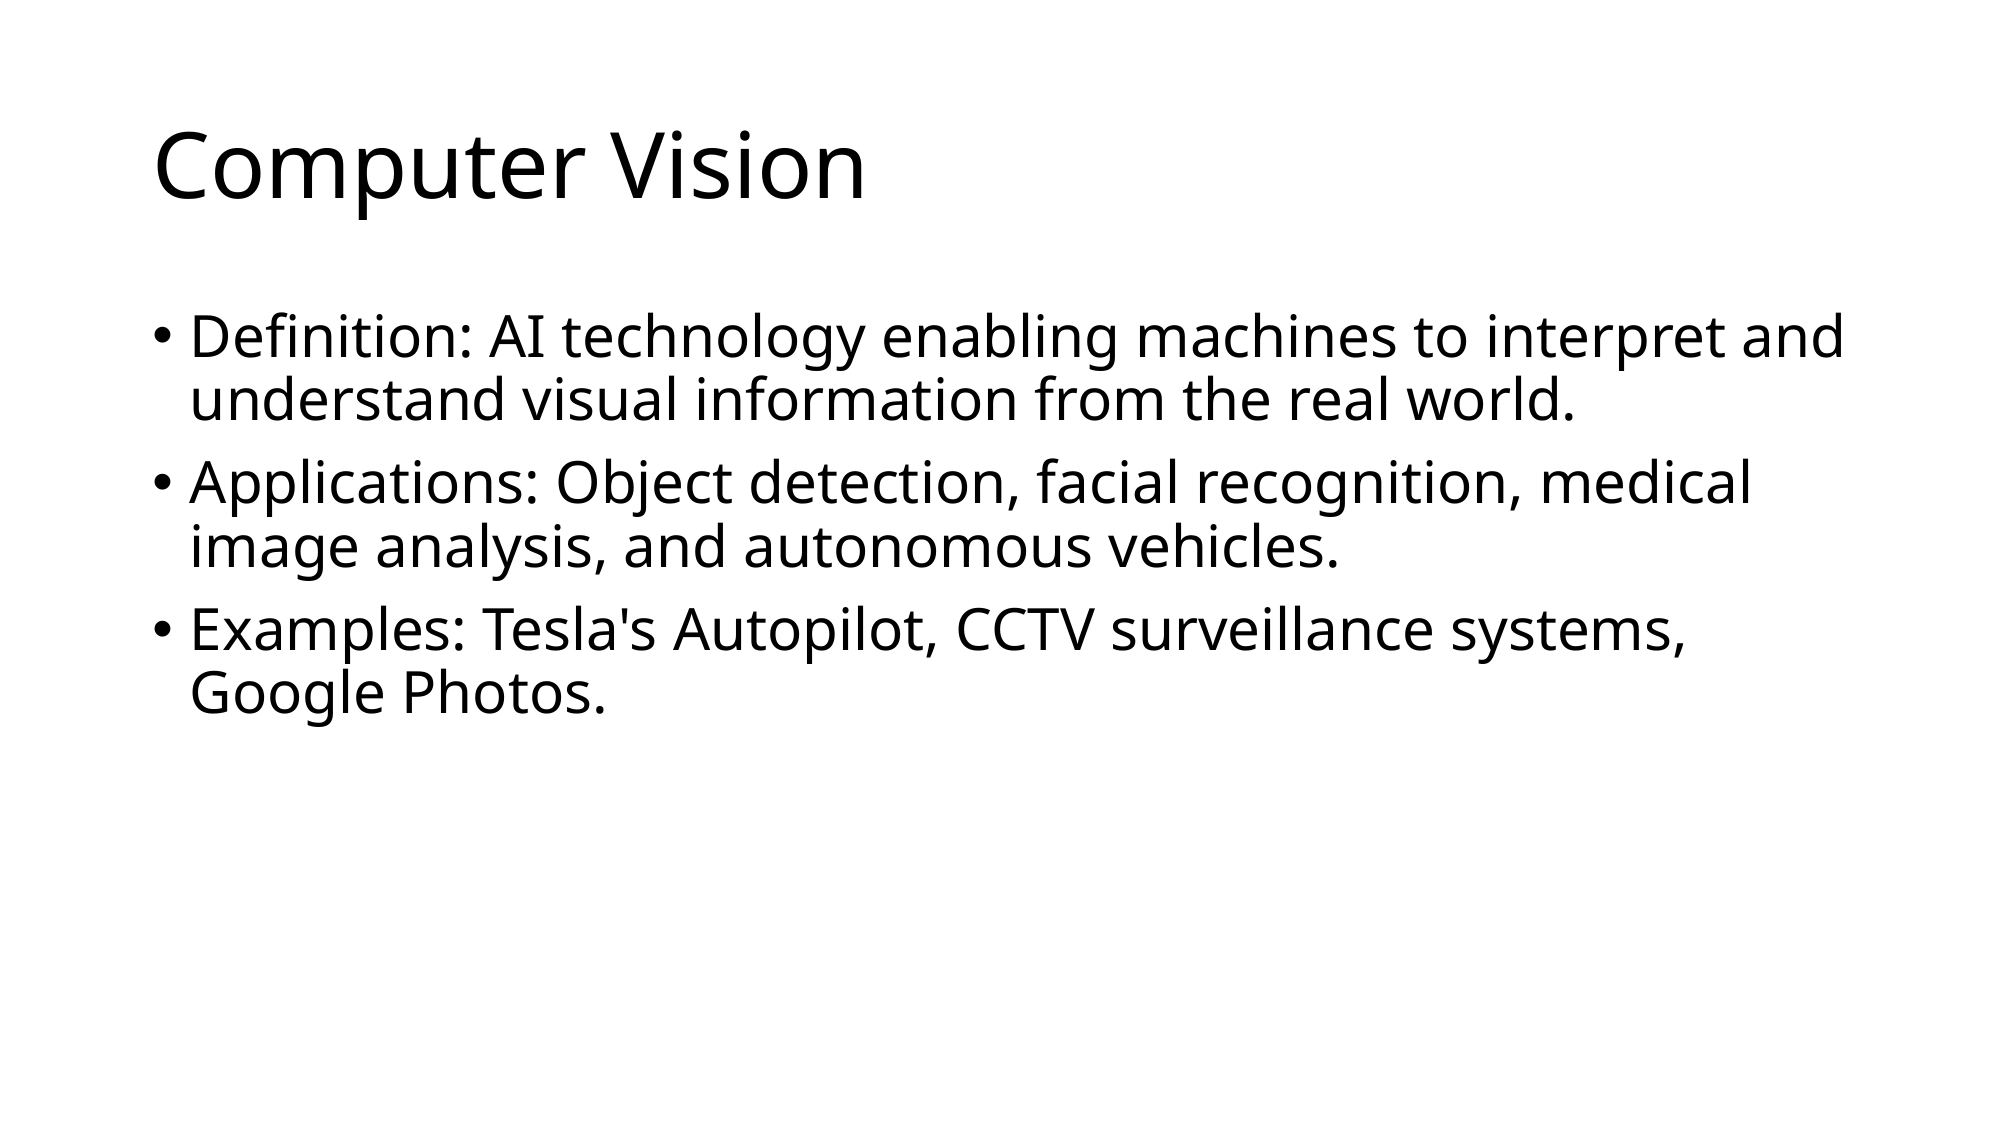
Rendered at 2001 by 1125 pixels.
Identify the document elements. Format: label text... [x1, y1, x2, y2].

list Definition: AI technology enabling machines to interpret and understand visual information from the real world. Applications: Object detection, facial recognition, medical image analysis, and autonomous vehicles. Examples: Tesla's Autopilot, CCTV surveillance systems, Google Photos. [137, 299, 1863, 1014]
title Computer Vision [137, 59, 1863, 278]
